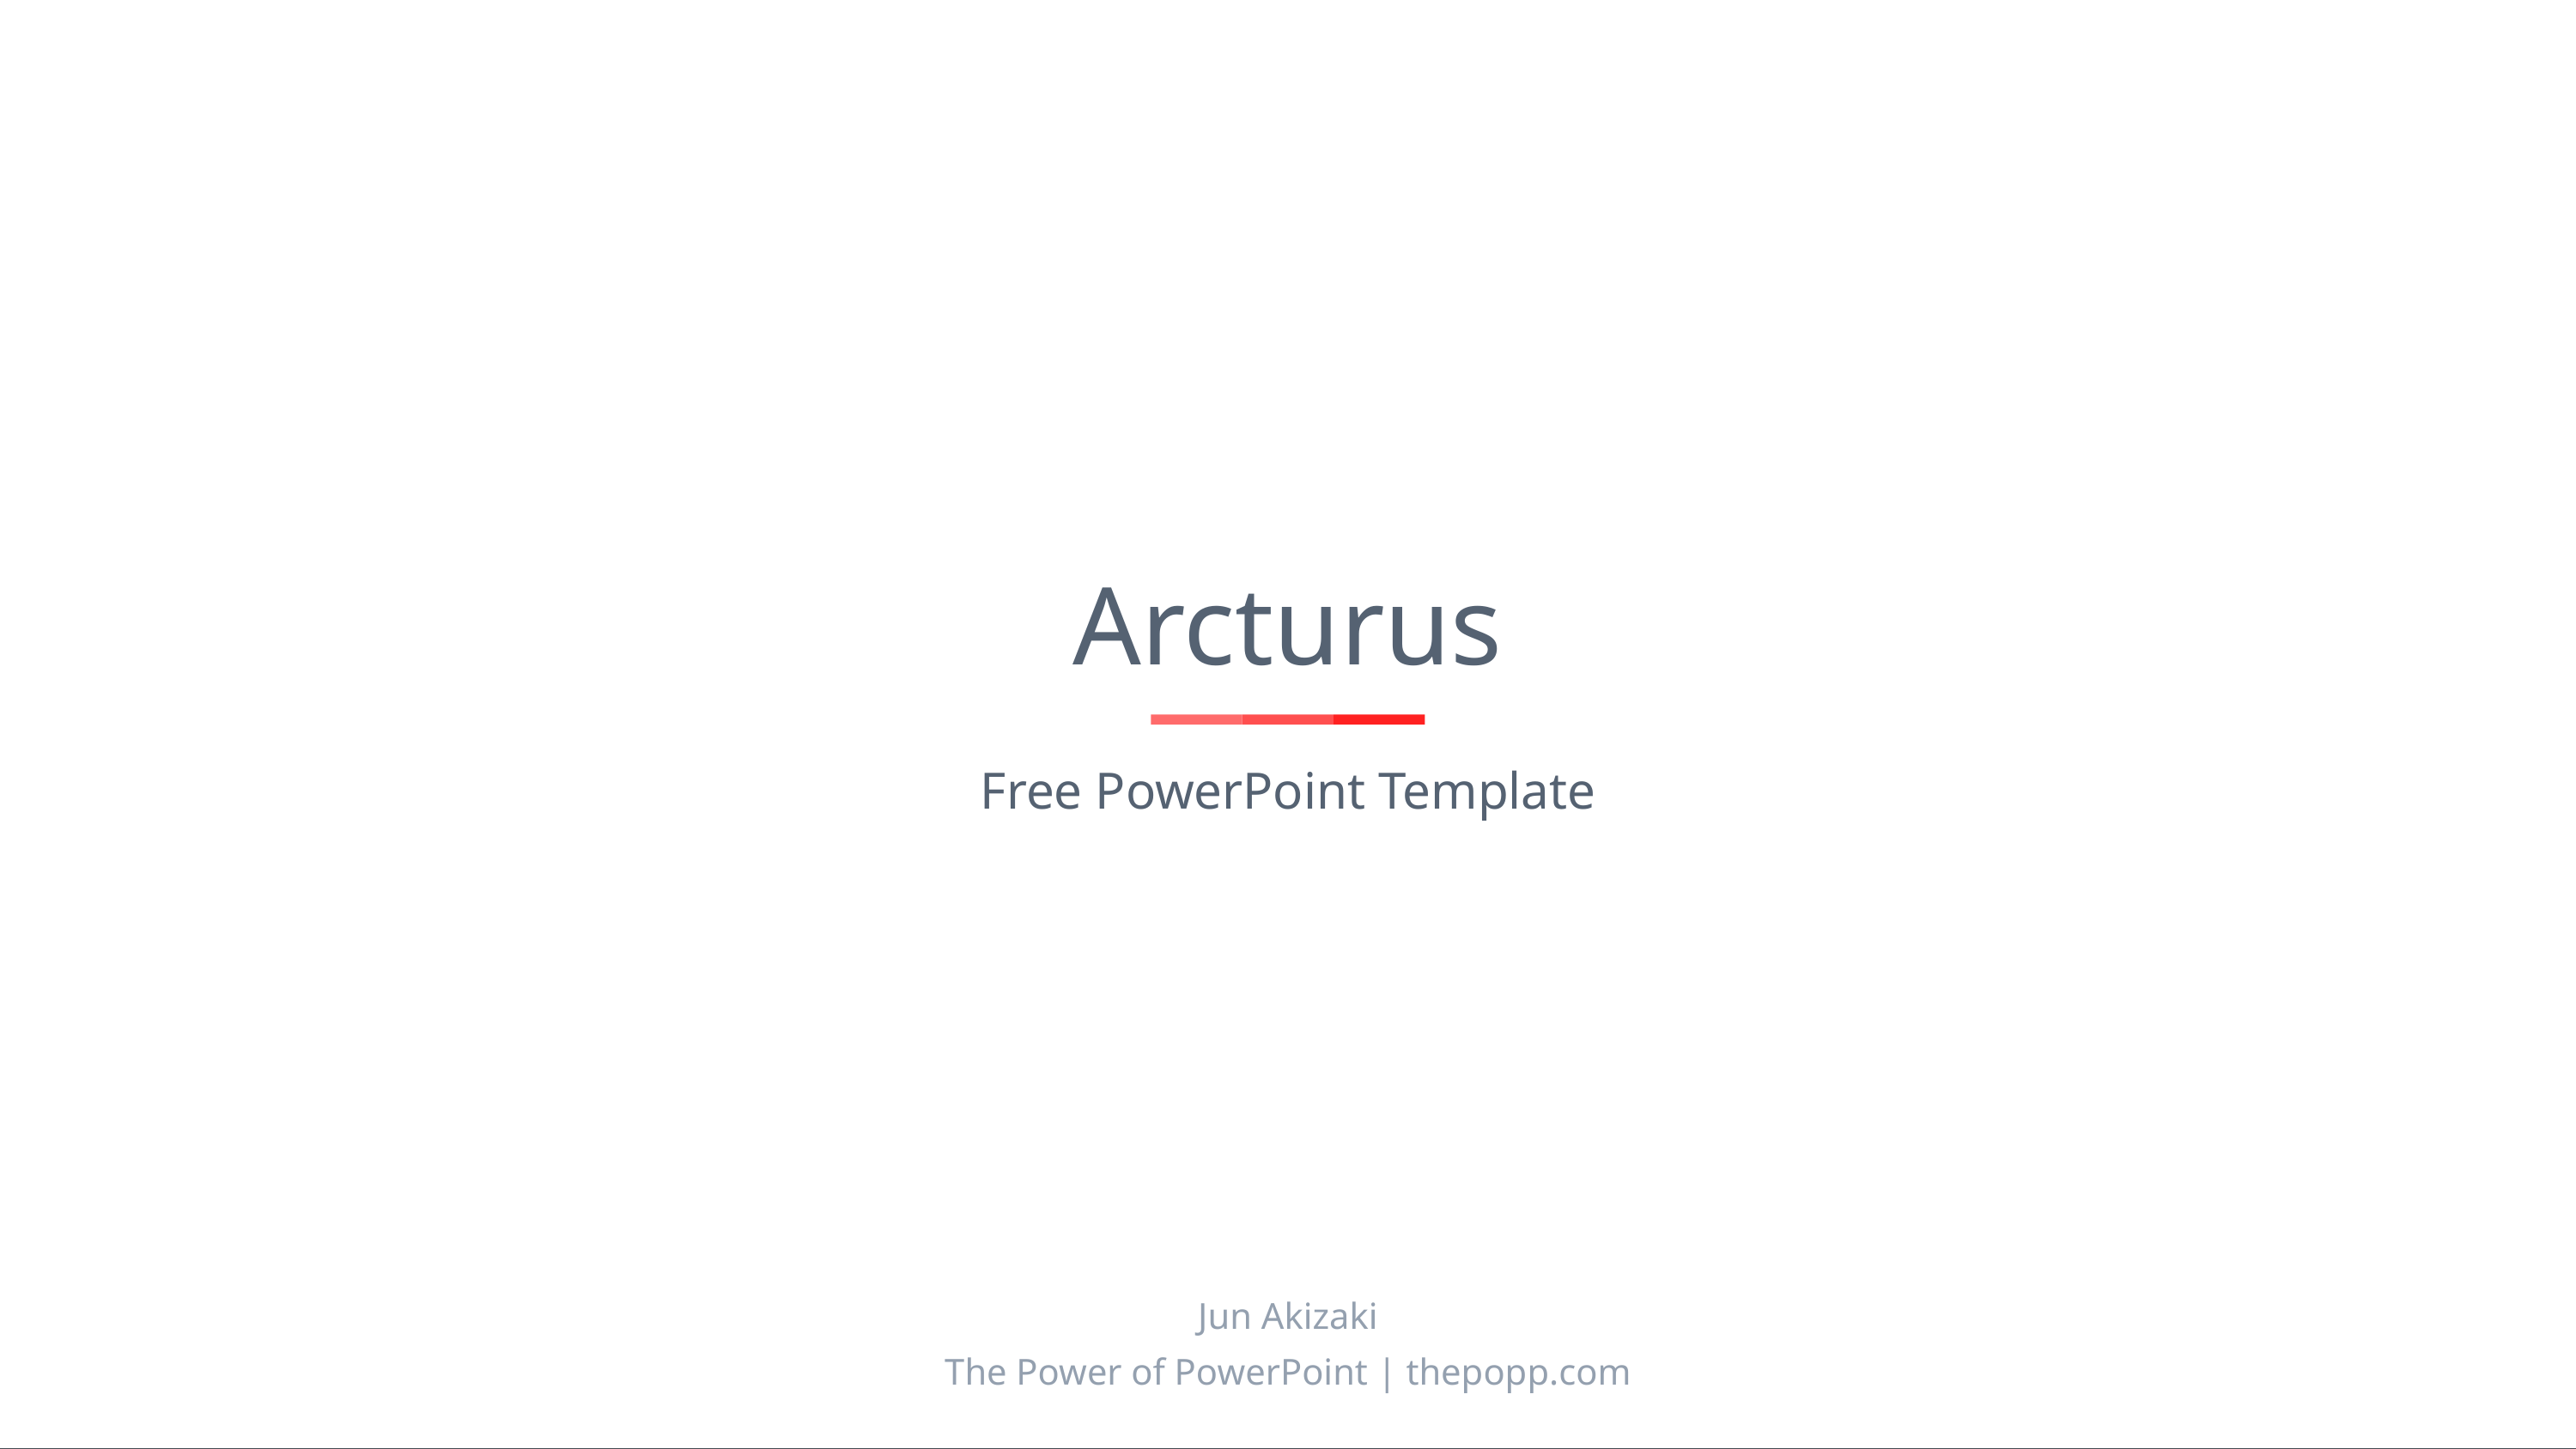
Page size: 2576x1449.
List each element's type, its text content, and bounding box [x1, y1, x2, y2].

list Jun Akizaki The Power of PowerPoint | thepopp.com [451, 1166, 2125, 1399]
title Arcturus [67, 513, 2509, 694]
list Free PowerPoint Template [451, 753, 2125, 858]
